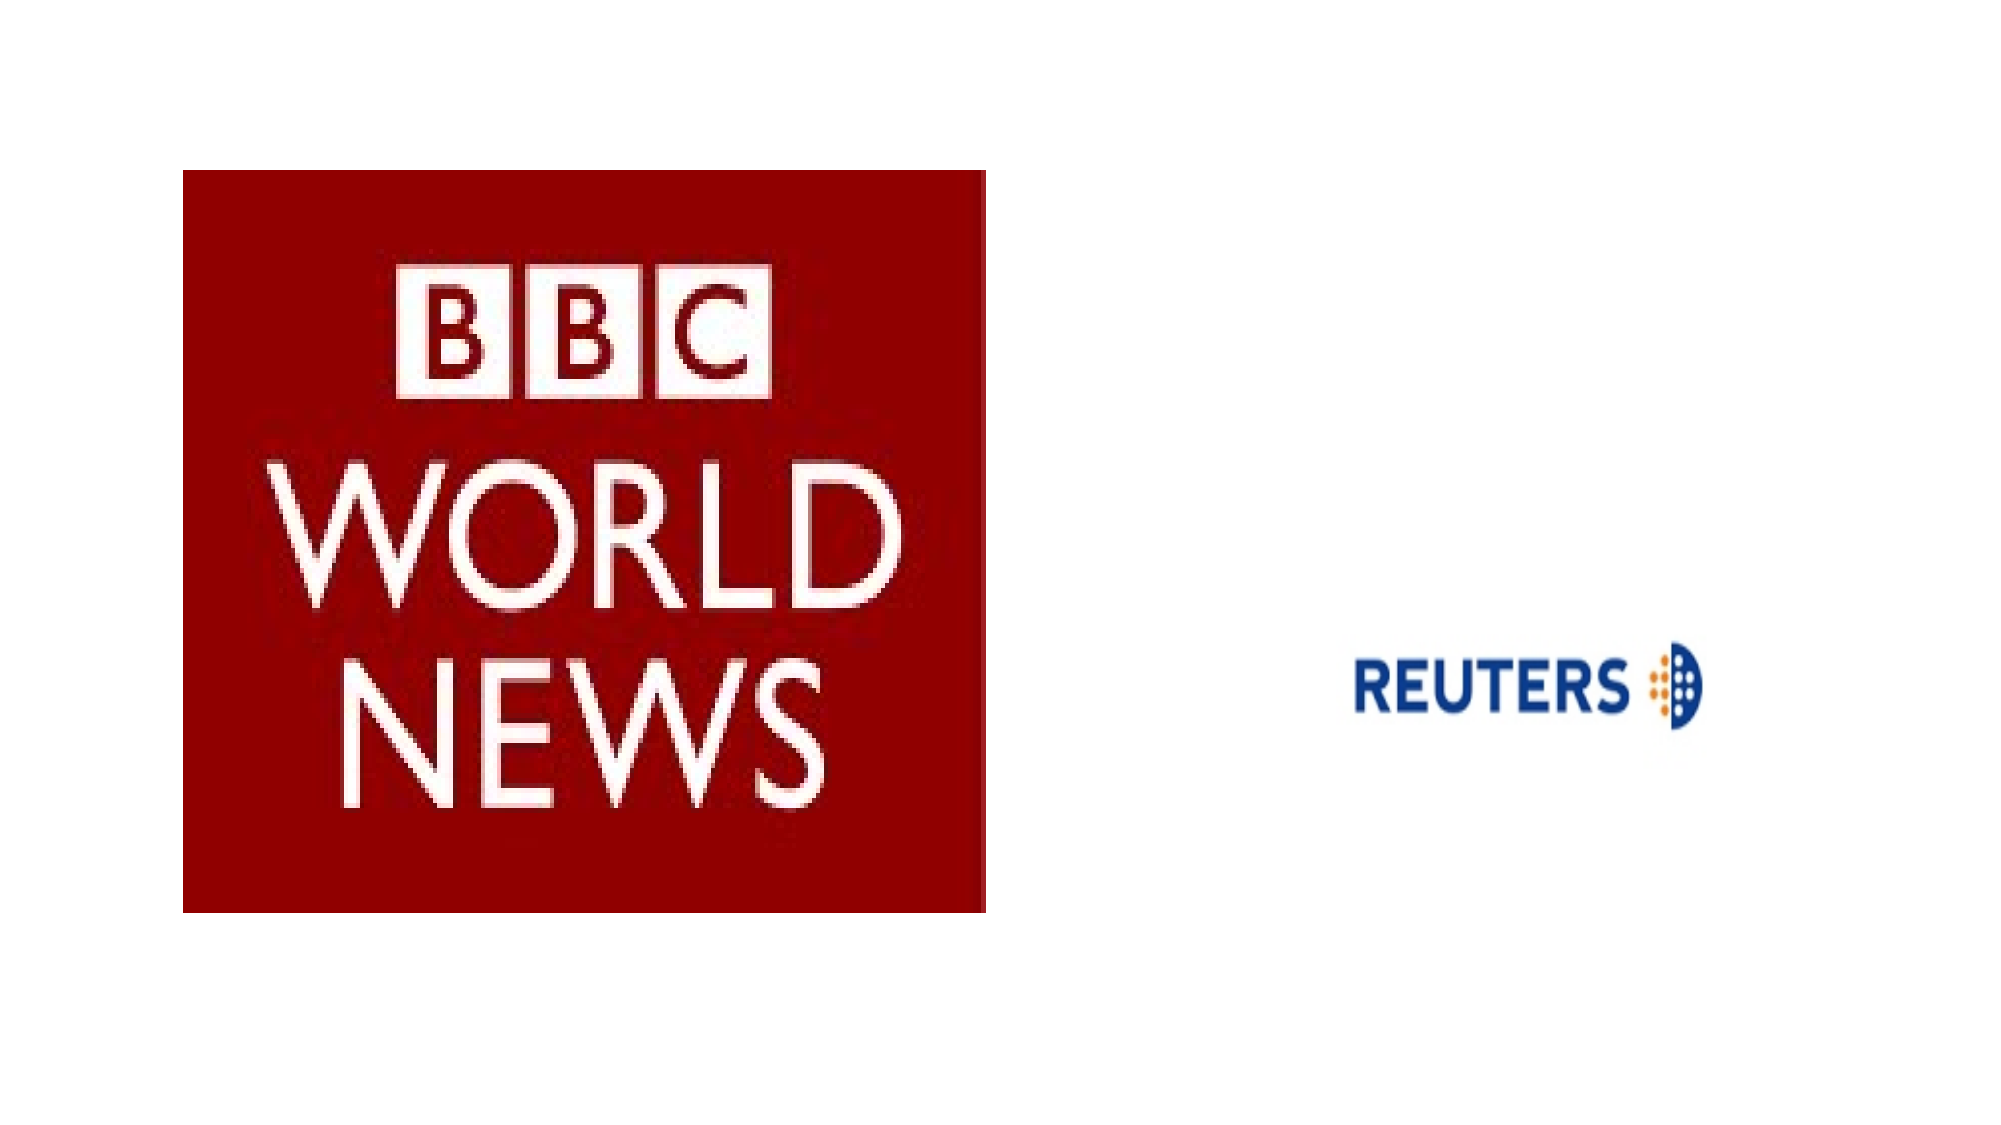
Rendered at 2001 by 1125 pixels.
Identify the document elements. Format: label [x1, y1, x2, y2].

picture [183, 170, 986, 913]
picture [1336, 504, 1722, 871]
